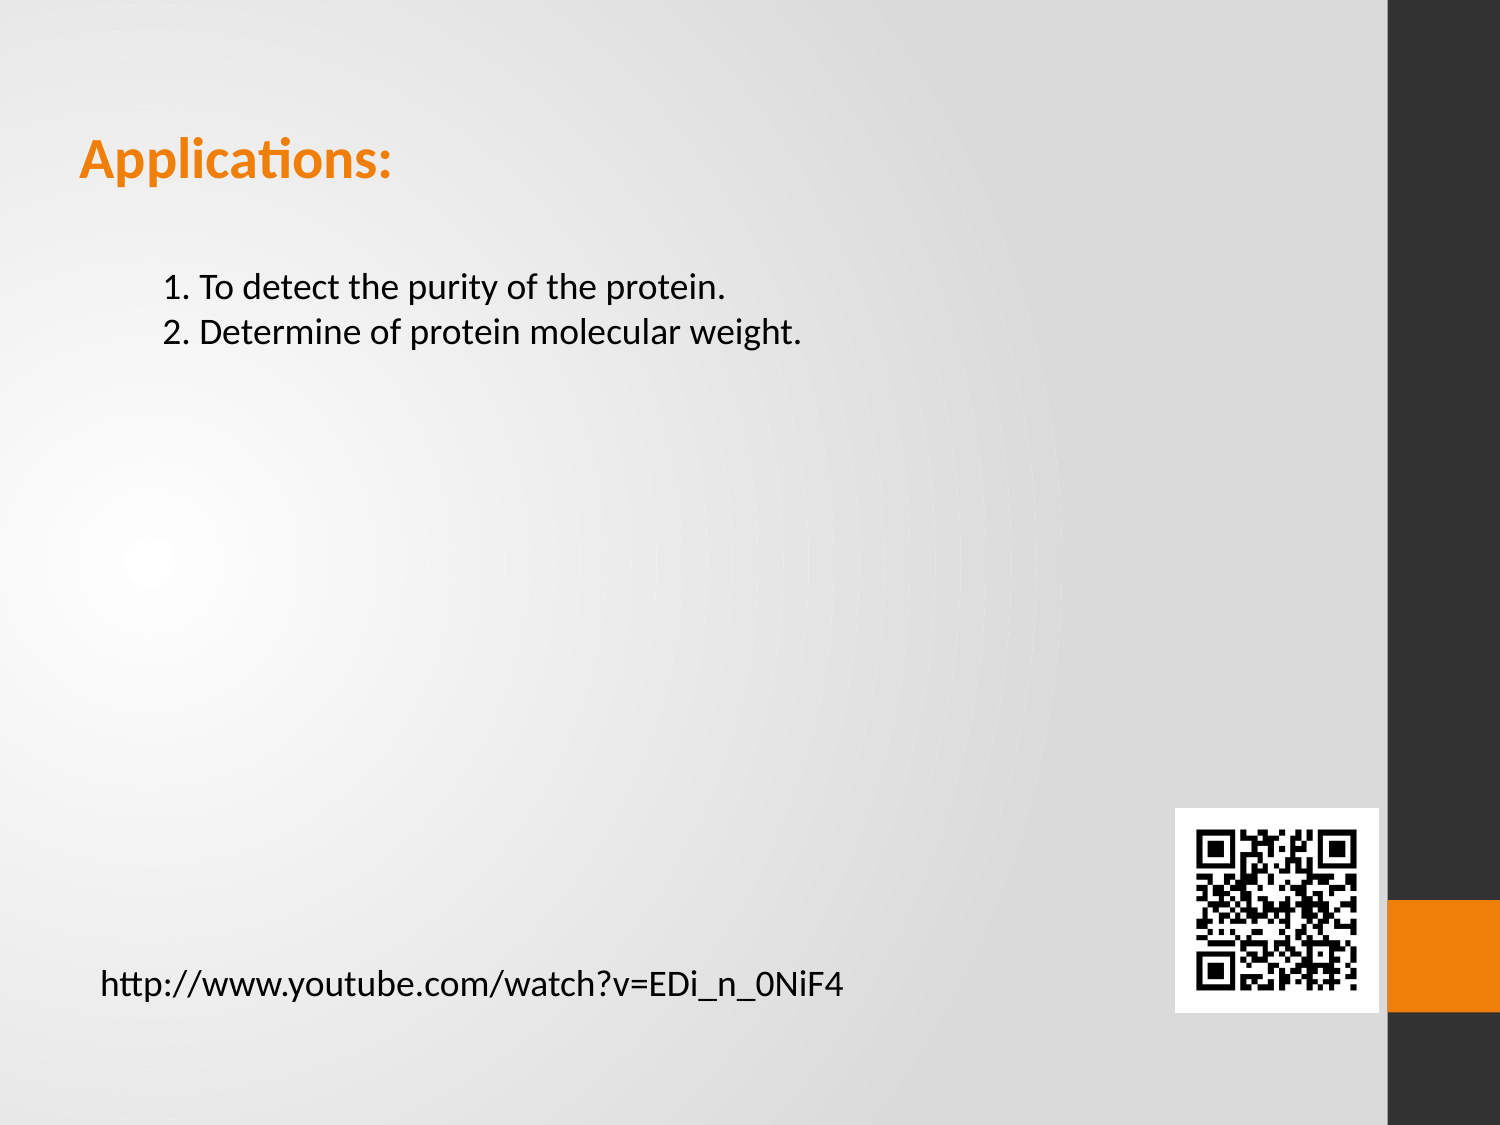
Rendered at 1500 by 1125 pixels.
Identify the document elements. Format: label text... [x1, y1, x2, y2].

text_box http://www.youtube.com/watch?v=EDi_n_0NiF4 [85, 951, 1114, 1012]
text_box Applications: [64, 112, 1436, 243]
picture [1174, 808, 1380, 1013]
text_box 1. To detect the purity of the protein. 2. Determine of protein molecular weight. [147, 254, 1114, 360]
